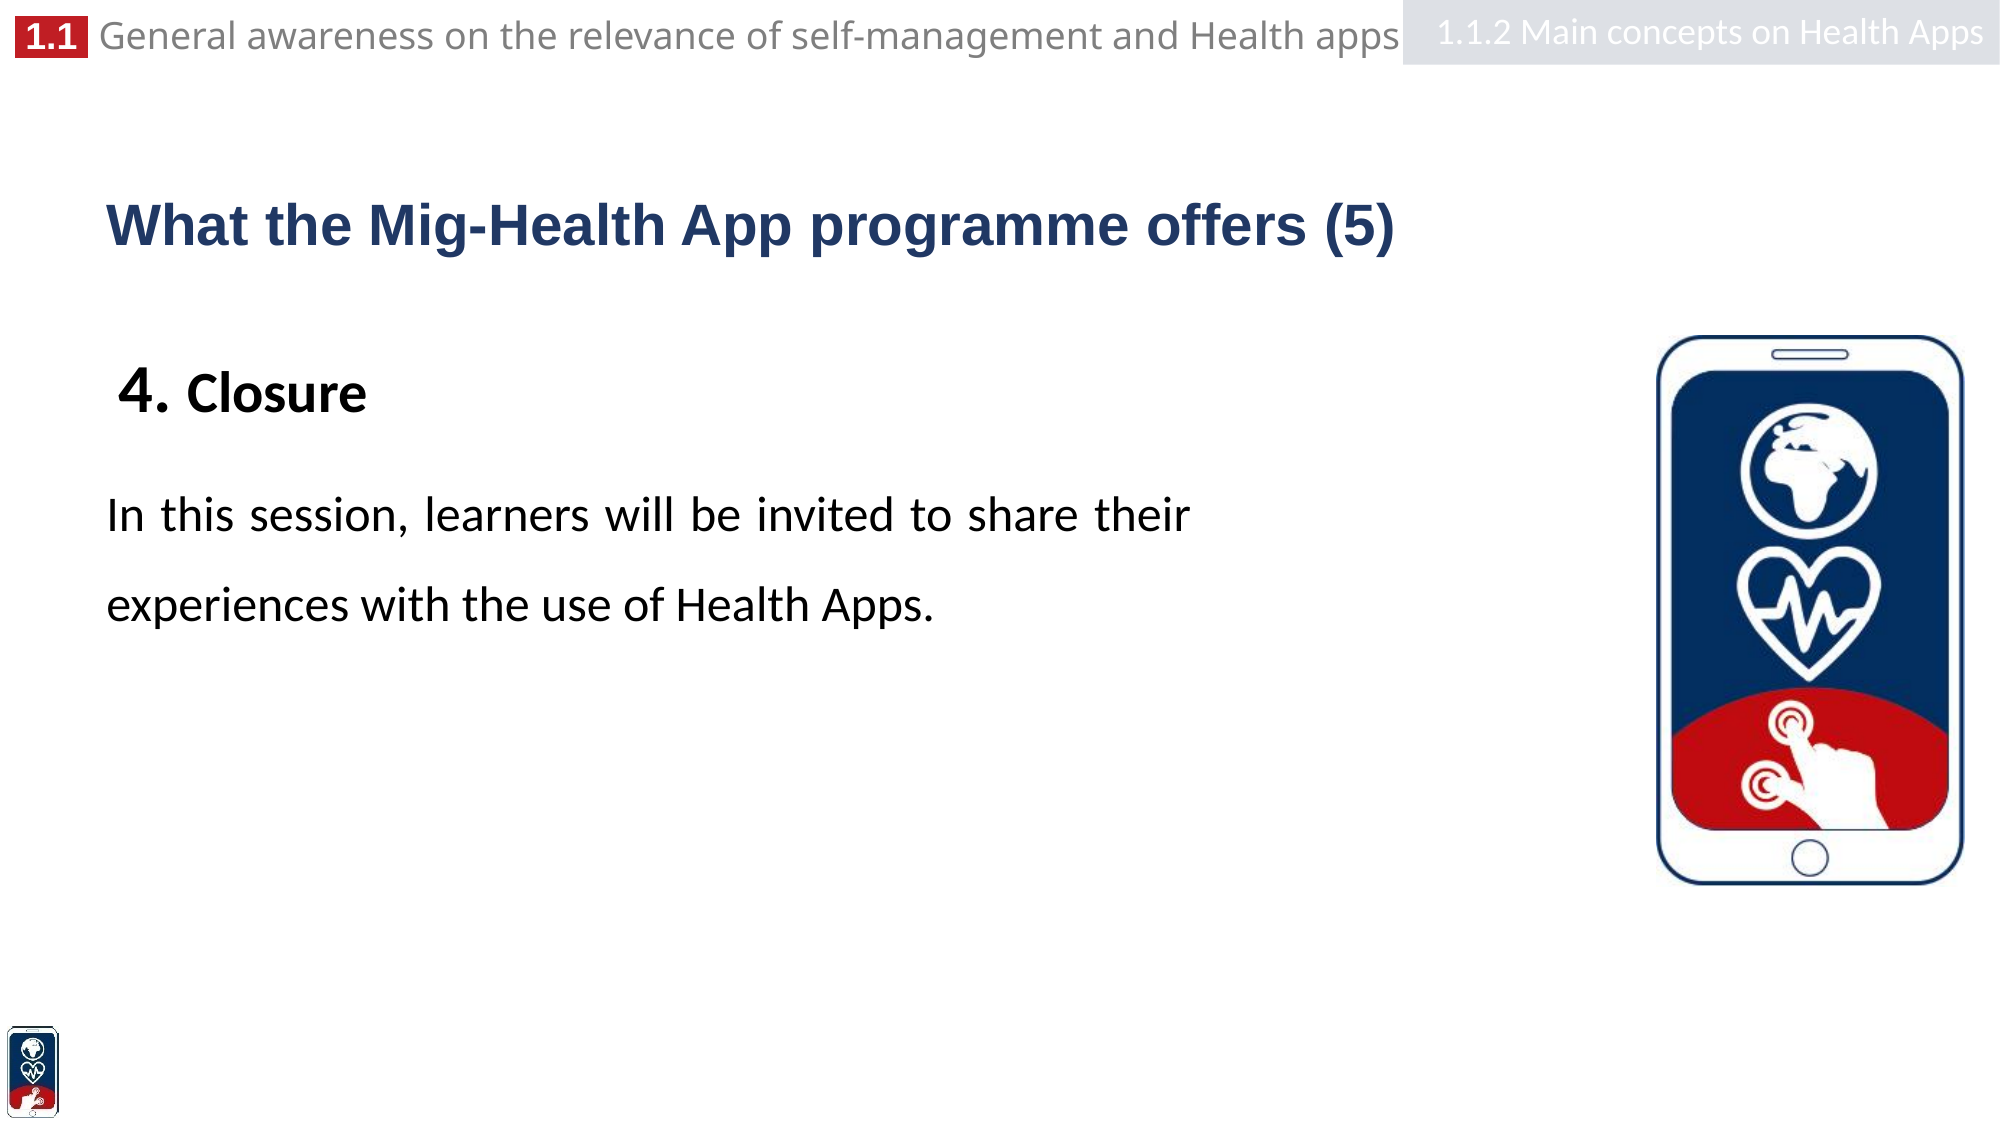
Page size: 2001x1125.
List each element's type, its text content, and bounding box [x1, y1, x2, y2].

text_box 1.1.2 Main concepts on Health Apps [1403, 0, 2000, 65]
picture [7, 1026, 59, 1118]
picture [1656, 335, 1965, 887]
list 4. Closure In this session, learners will be invited to share their experiences with the use of Health Apps. [91, 295, 1208, 1094]
title What the Mig-Health App programme offers (5) [91, 177, 1906, 277]
